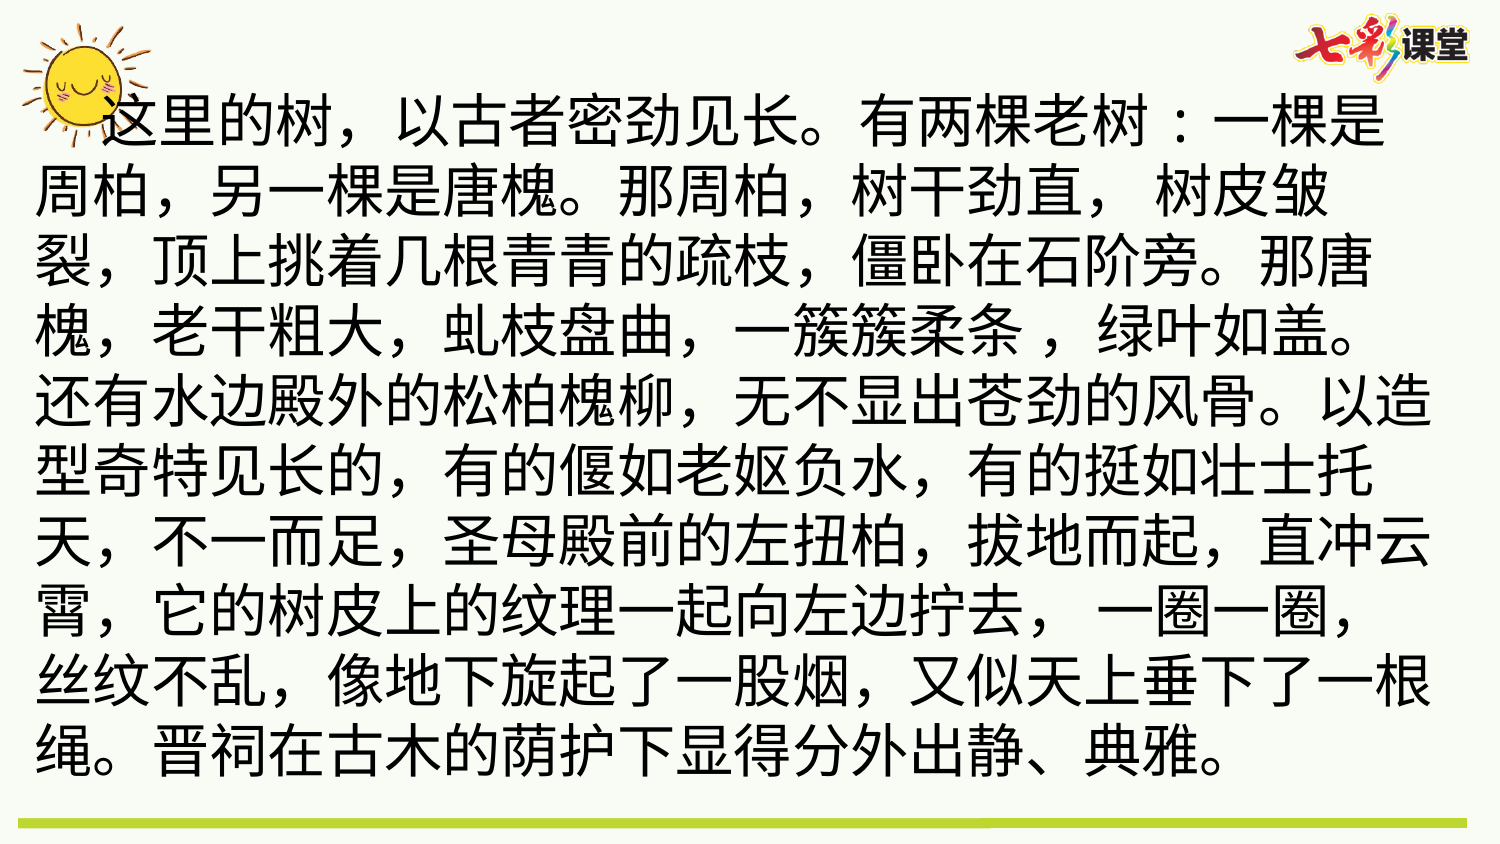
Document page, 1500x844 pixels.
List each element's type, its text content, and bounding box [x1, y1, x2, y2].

picture [18, 771, 1467, 844]
picture [1291, 9, 1472, 87]
text_box 这里的树，以古者密劲见长。有两棵老树:一棵是周柏，另一棵是唐槐。那周柏，树干劲直， 树皮皱裂，顶上挑着几根青青的疏枝，僵卧在石阶旁。那唐槐，老干粗大，虬枝盘曲，一簇簇柔条 ，绿叶如盖。还有水边殿外的松柏槐柳，无不显出苍劲的风骨。以造型奇特见长的，有的偃如老妪负水，有的挺如壮士托天，不一而足，圣母殿前的左扭柏，拔地而起，直冲云霄，它的树皮上的纹理一起向左边拧去， 一圈一圈，丝纹不乱，像地下旋起了一股烟，又似天上垂下了一根绳。晋祠在古木的荫护下显得分外出静、典雅。 [20, 76, 1451, 791]
picture [0, 0, 173, 172]
